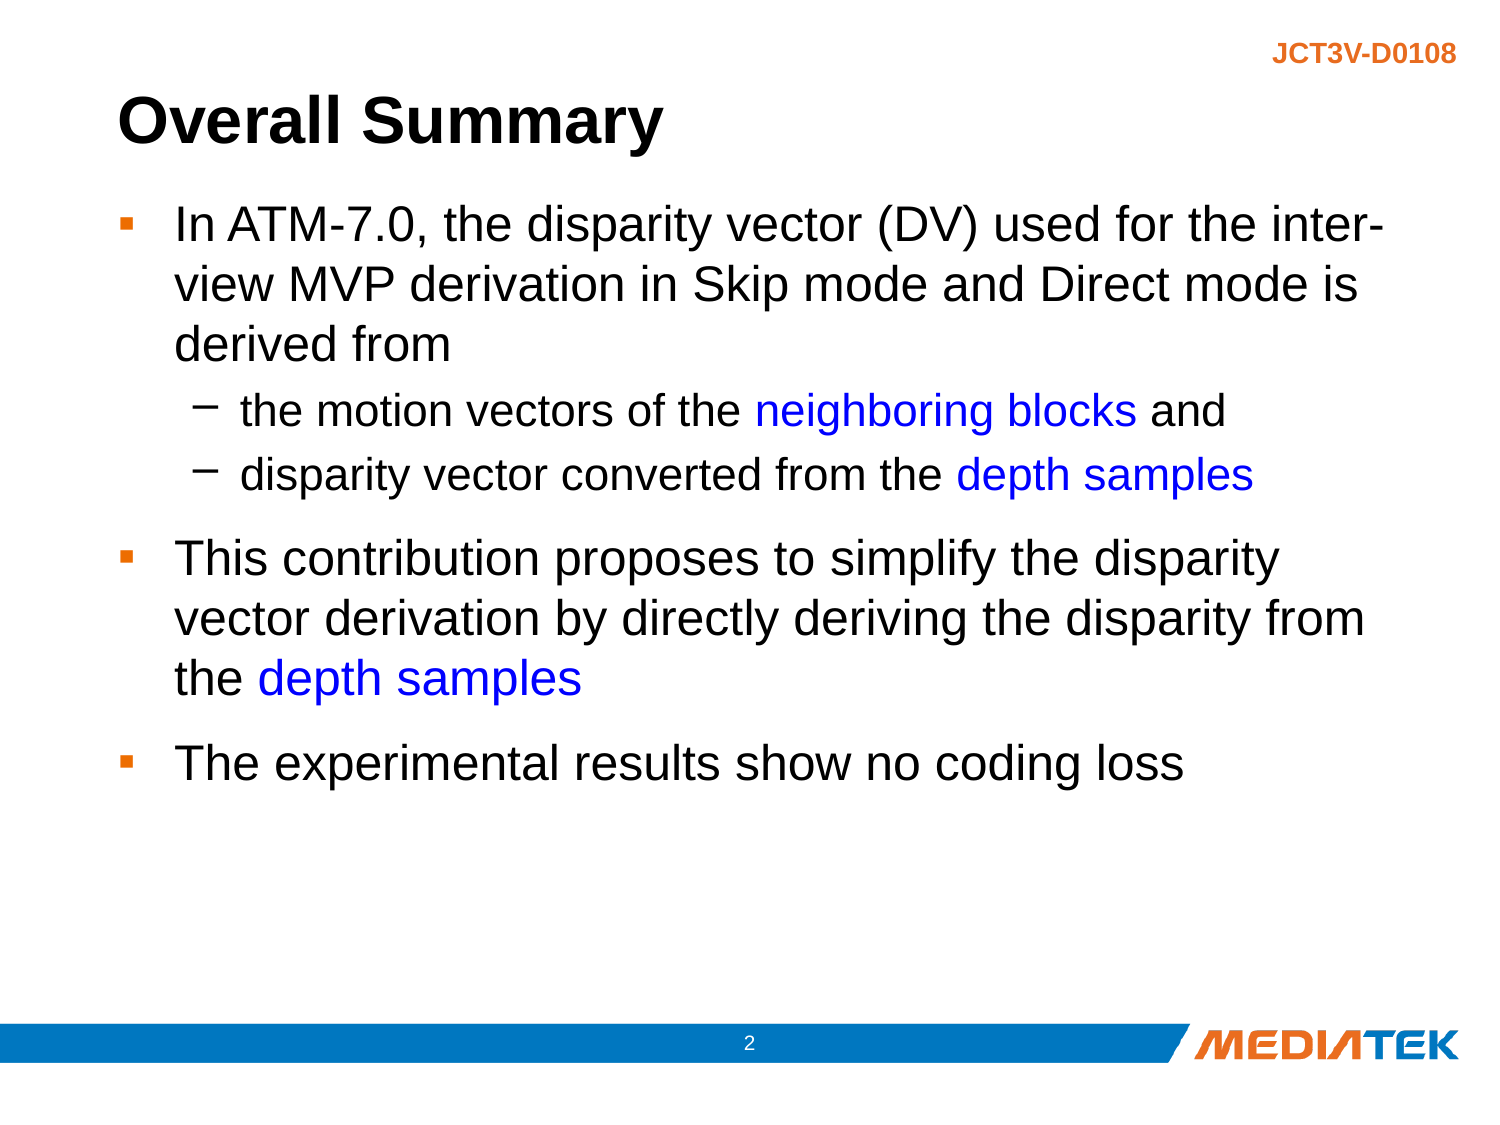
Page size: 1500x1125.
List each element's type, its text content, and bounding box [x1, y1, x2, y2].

picture [789, 1023, 1459, 1063]
slide_number 1 [711, 1022, 789, 1090]
title Overall Summary [101, 62, 1425, 172]
picture [0, 1023, 711, 1063]
list In ATM-7.0, the disparity vector (DV) used for the inter-view MVP derivation in Skip mode and Direct mode is derived from the motion vectors of the neighboring blocks and disparity vector converted from the depth samples This contribution proposes to simplify the disparity vector derivation by directly deriving the disparity from the depth samples The experimental results show no coding loss [102, 184, 1425, 998]
